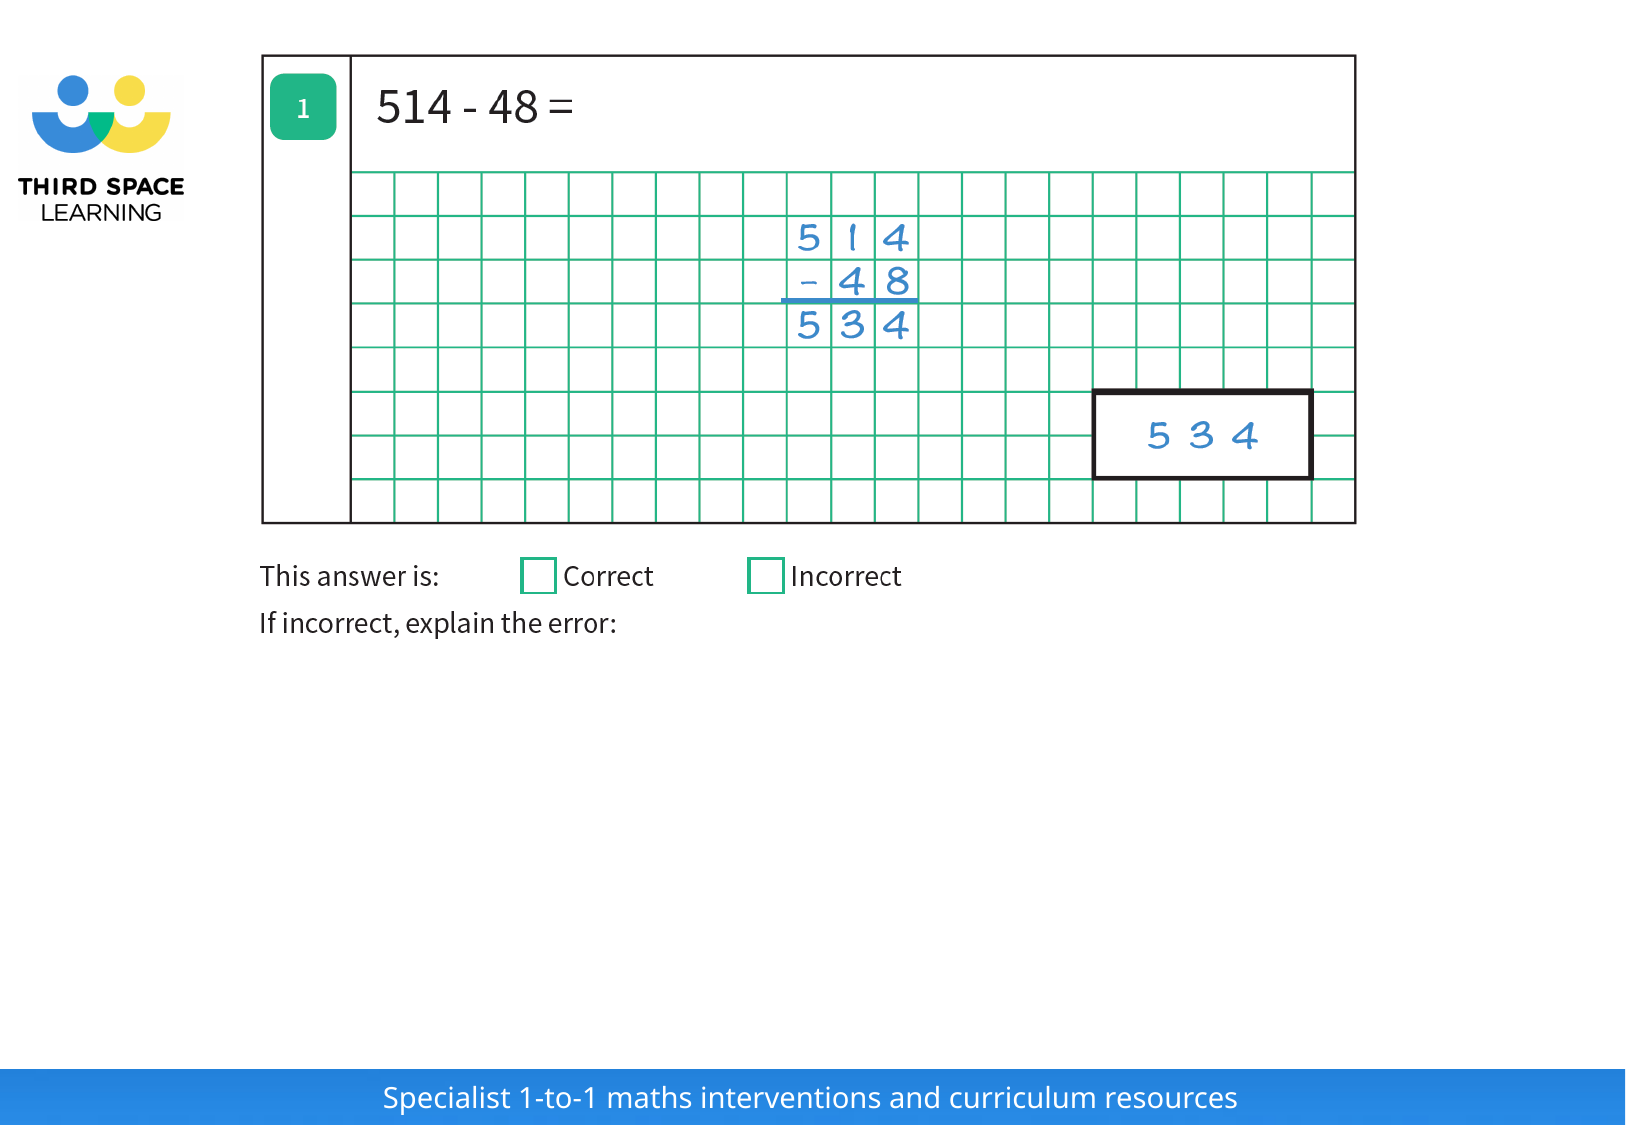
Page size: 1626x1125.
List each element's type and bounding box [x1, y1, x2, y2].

picture [258, 51, 1362, 643]
picture [0, 1069, 1626, 1125]
picture [18, 75, 184, 221]
